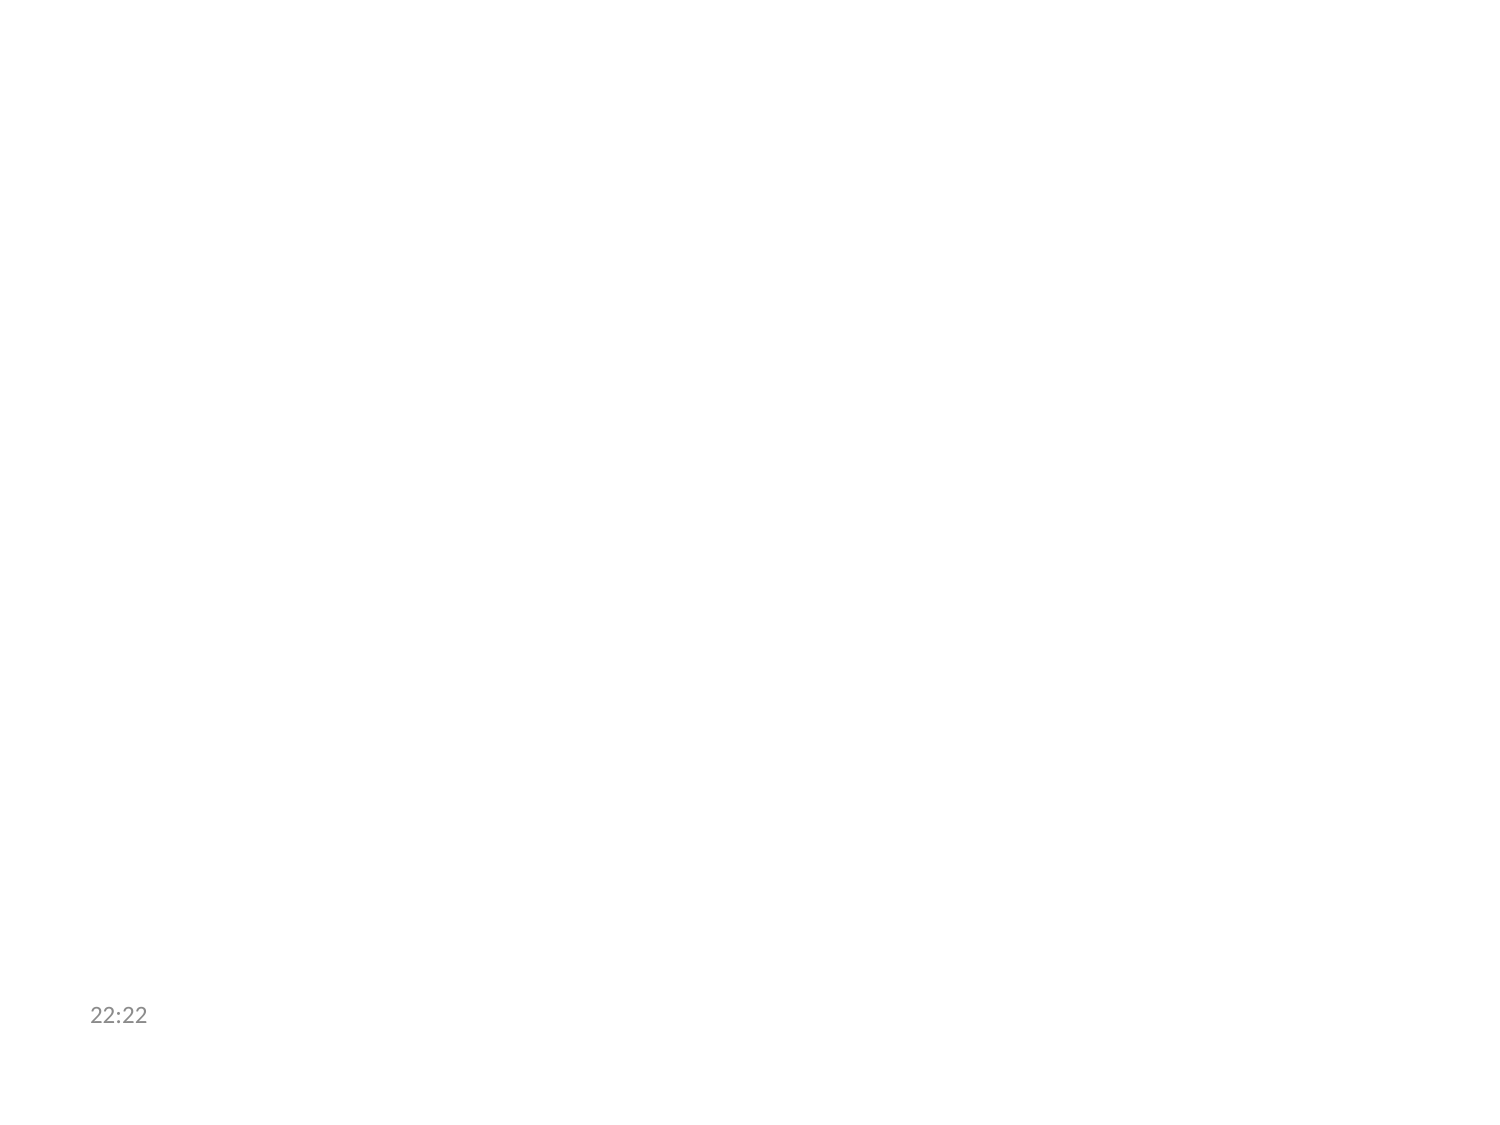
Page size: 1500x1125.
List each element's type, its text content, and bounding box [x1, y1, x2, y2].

text_box 15:35 [75, 983, 425, 1044]
